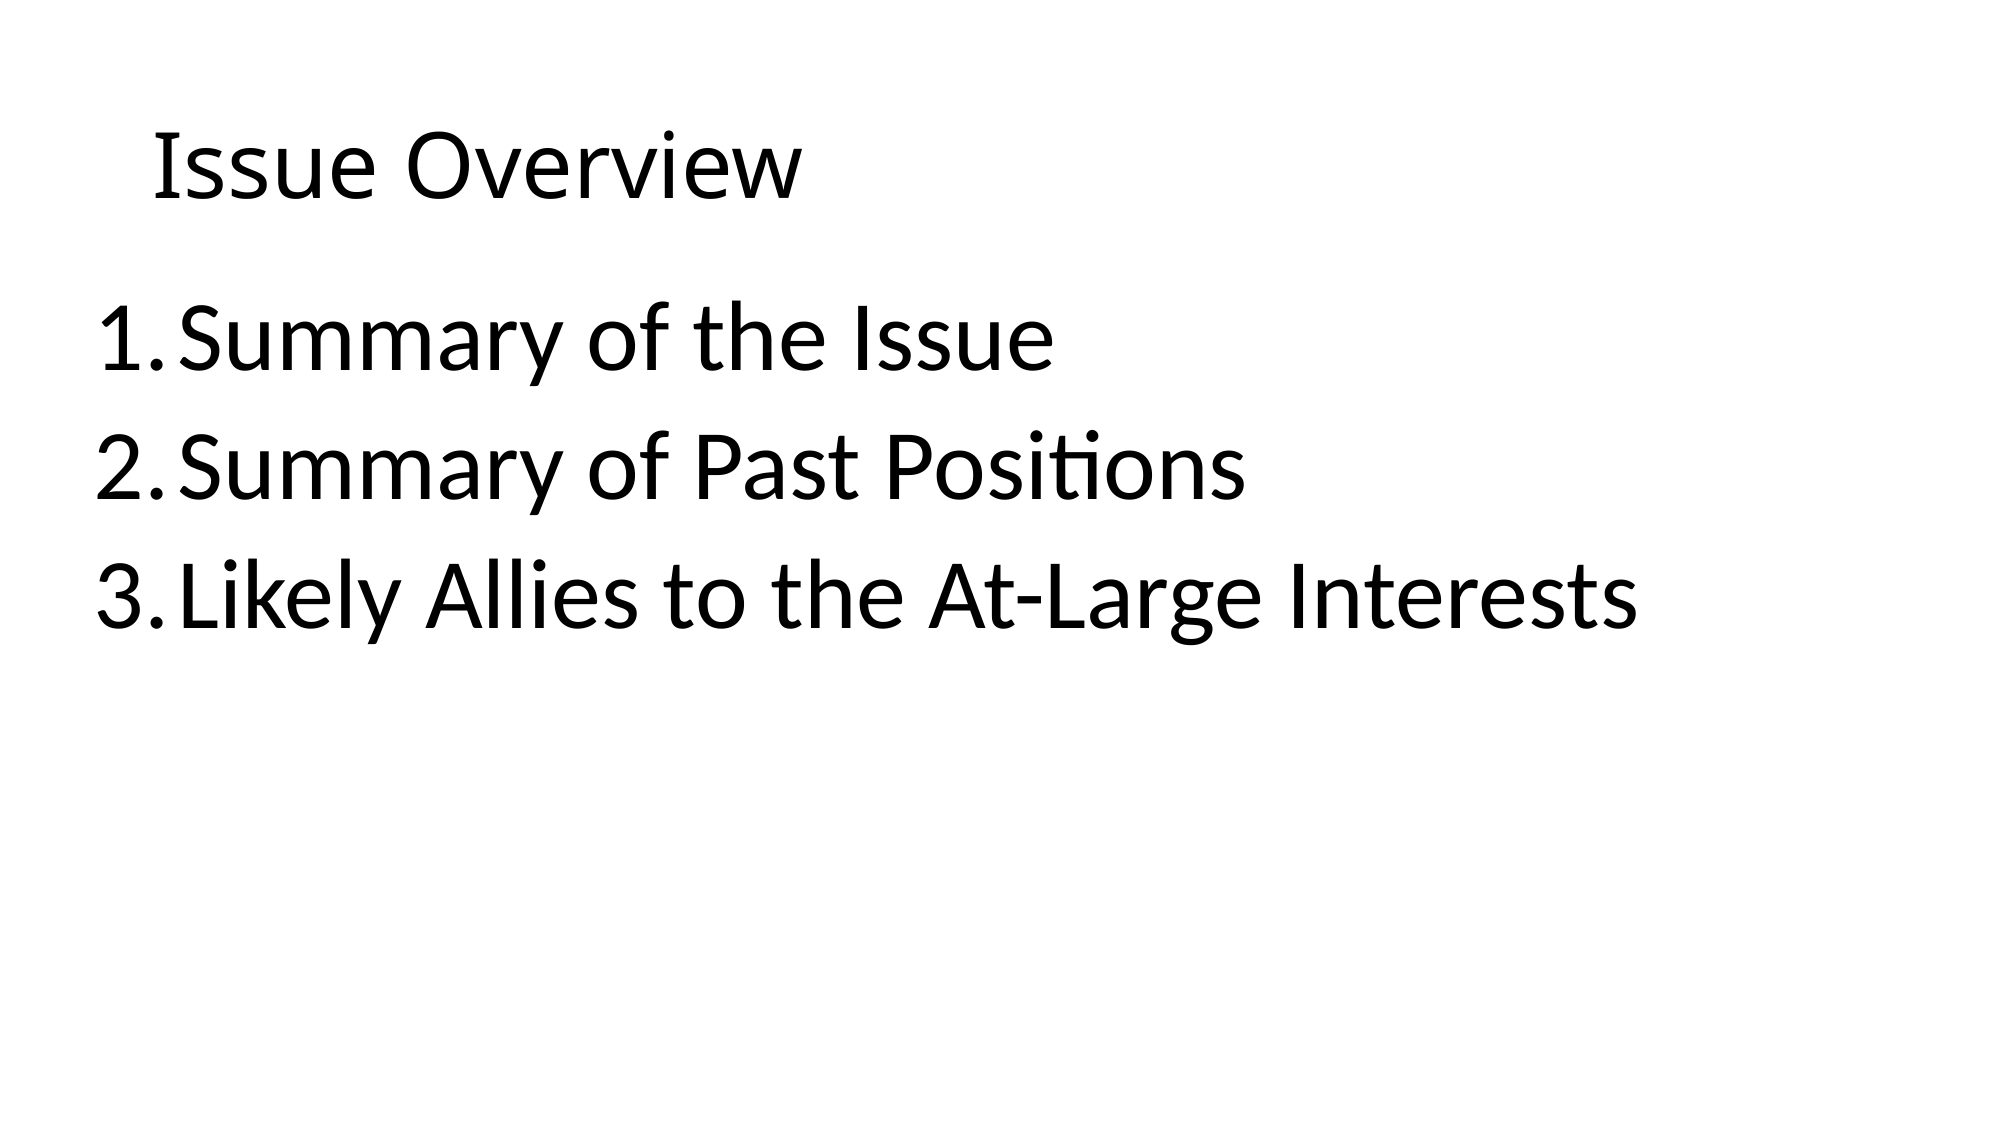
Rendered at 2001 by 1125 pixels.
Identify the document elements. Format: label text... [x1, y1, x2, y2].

text_box Summary of the Issue Summary of Past Positions Likely Allies to the At-Large Interests [78, 277, 1804, 893]
title Issue Overview [137, 59, 1863, 278]
